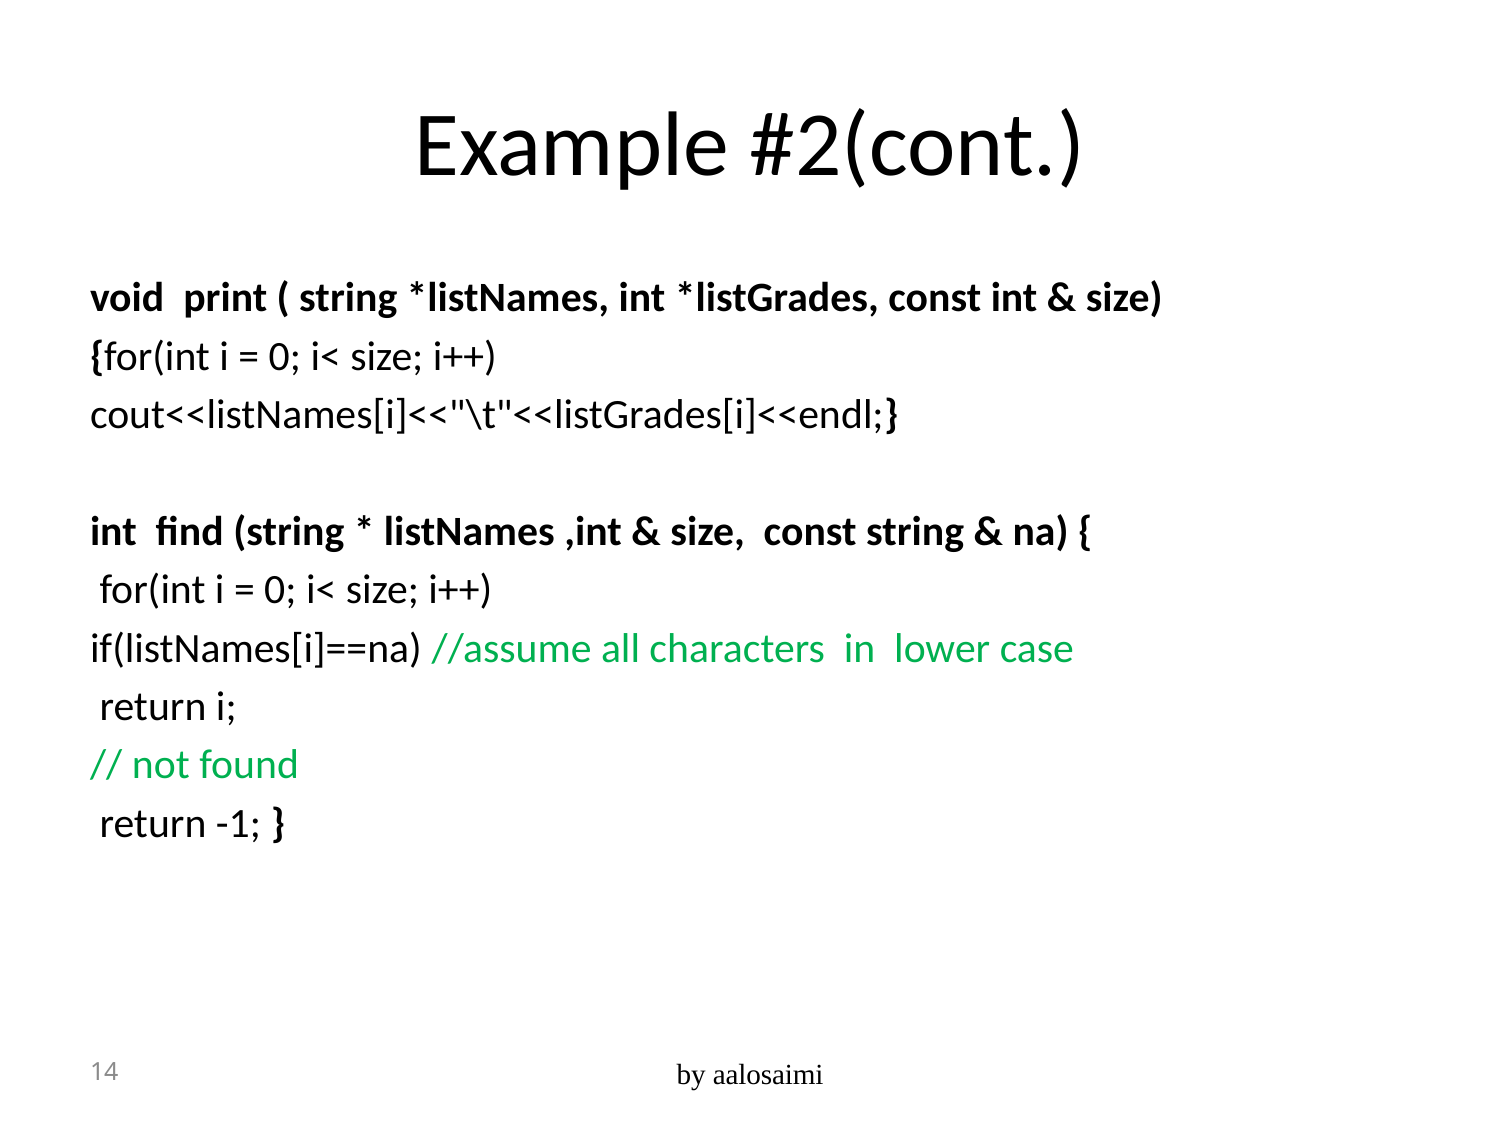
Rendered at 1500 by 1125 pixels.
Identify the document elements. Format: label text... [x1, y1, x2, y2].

footer by aalosaimi [512, 1042, 988, 1103]
list void print ( string *listNames, int *listGrades, const int & size) {for(int i = 0; i< size; i++) cout<<listNames[i]<<"\t"<<listGrades[i]<<endl;} int find (string * listNames ,int & size, const string & na) { for(int i = 0; i< size; i++) if(listNames[i]==na) //assume all characters in lower case return i; // not found return -1; } [75, 262, 1425, 1005]
slide_number 14 [75, 1042, 425, 1103]
title Example #2(cont.) [75, 45, 1425, 233]
